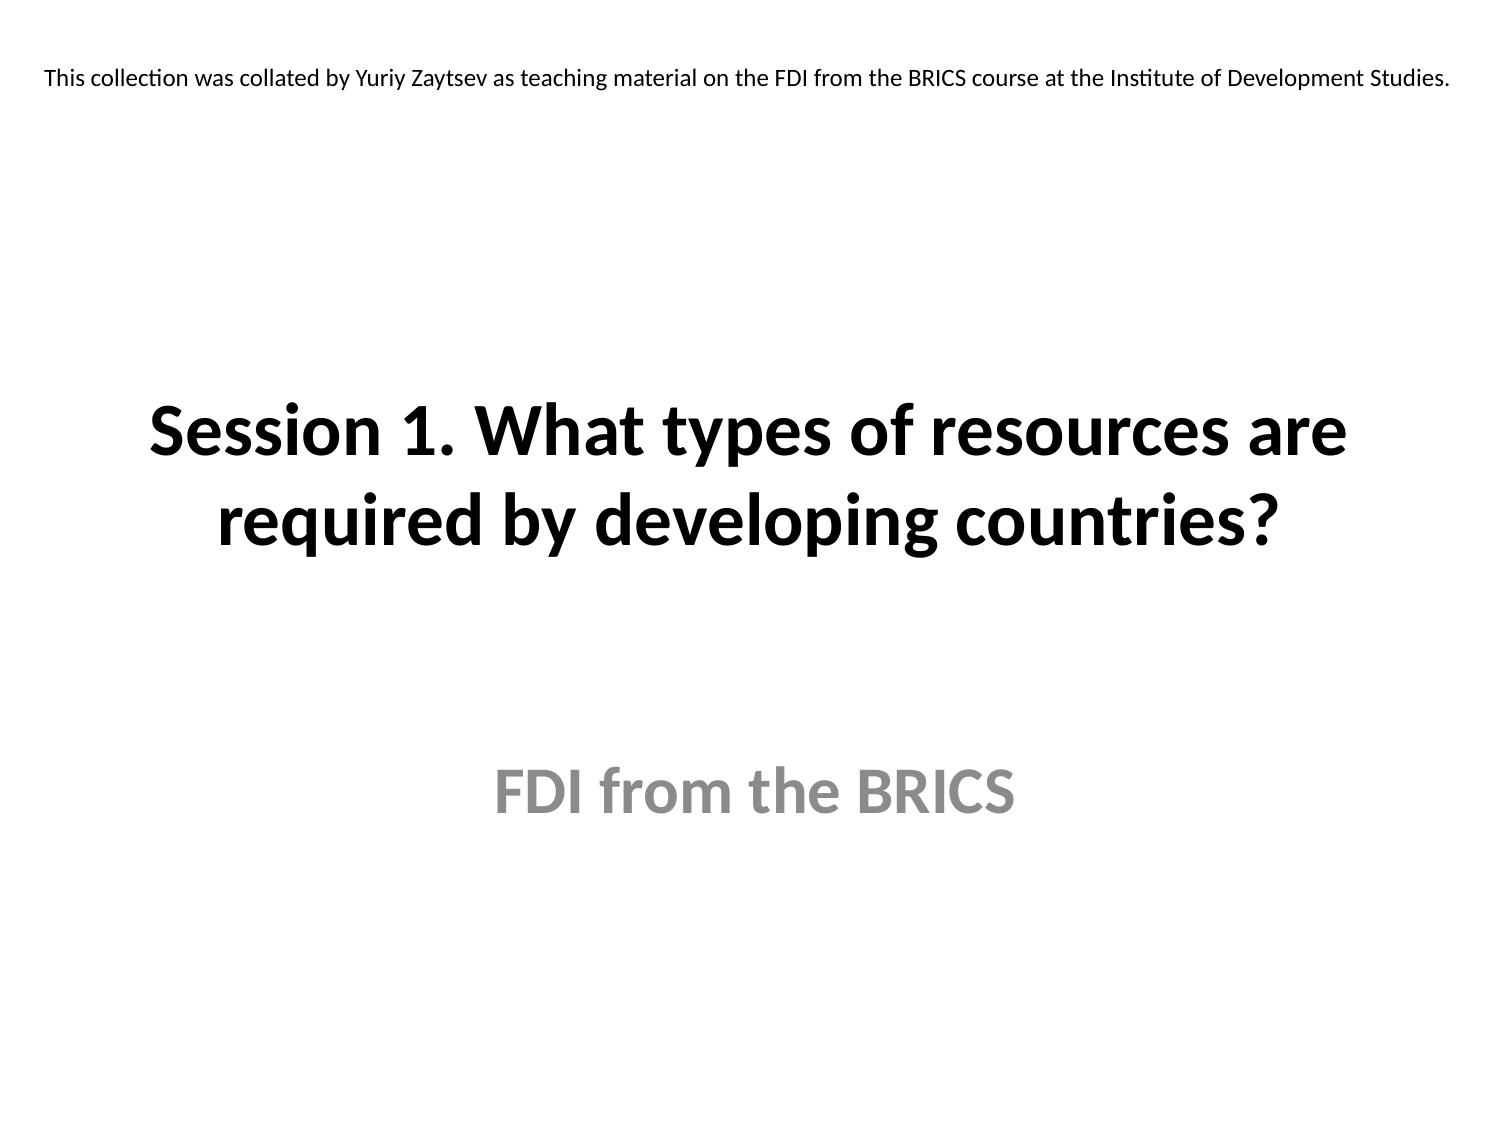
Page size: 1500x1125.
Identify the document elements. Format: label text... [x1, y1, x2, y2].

subtitle FDI from the BRICS [230, 739, 1281, 1028]
text_box This collection was collated by Yuriy Zaytsev as teaching material on the FDI from the BRICS course at the Institute of Development Studies. [29, 54, 1483, 100]
title Session 1. What types of resources are required by developing countries? [112, 349, 1388, 591]
